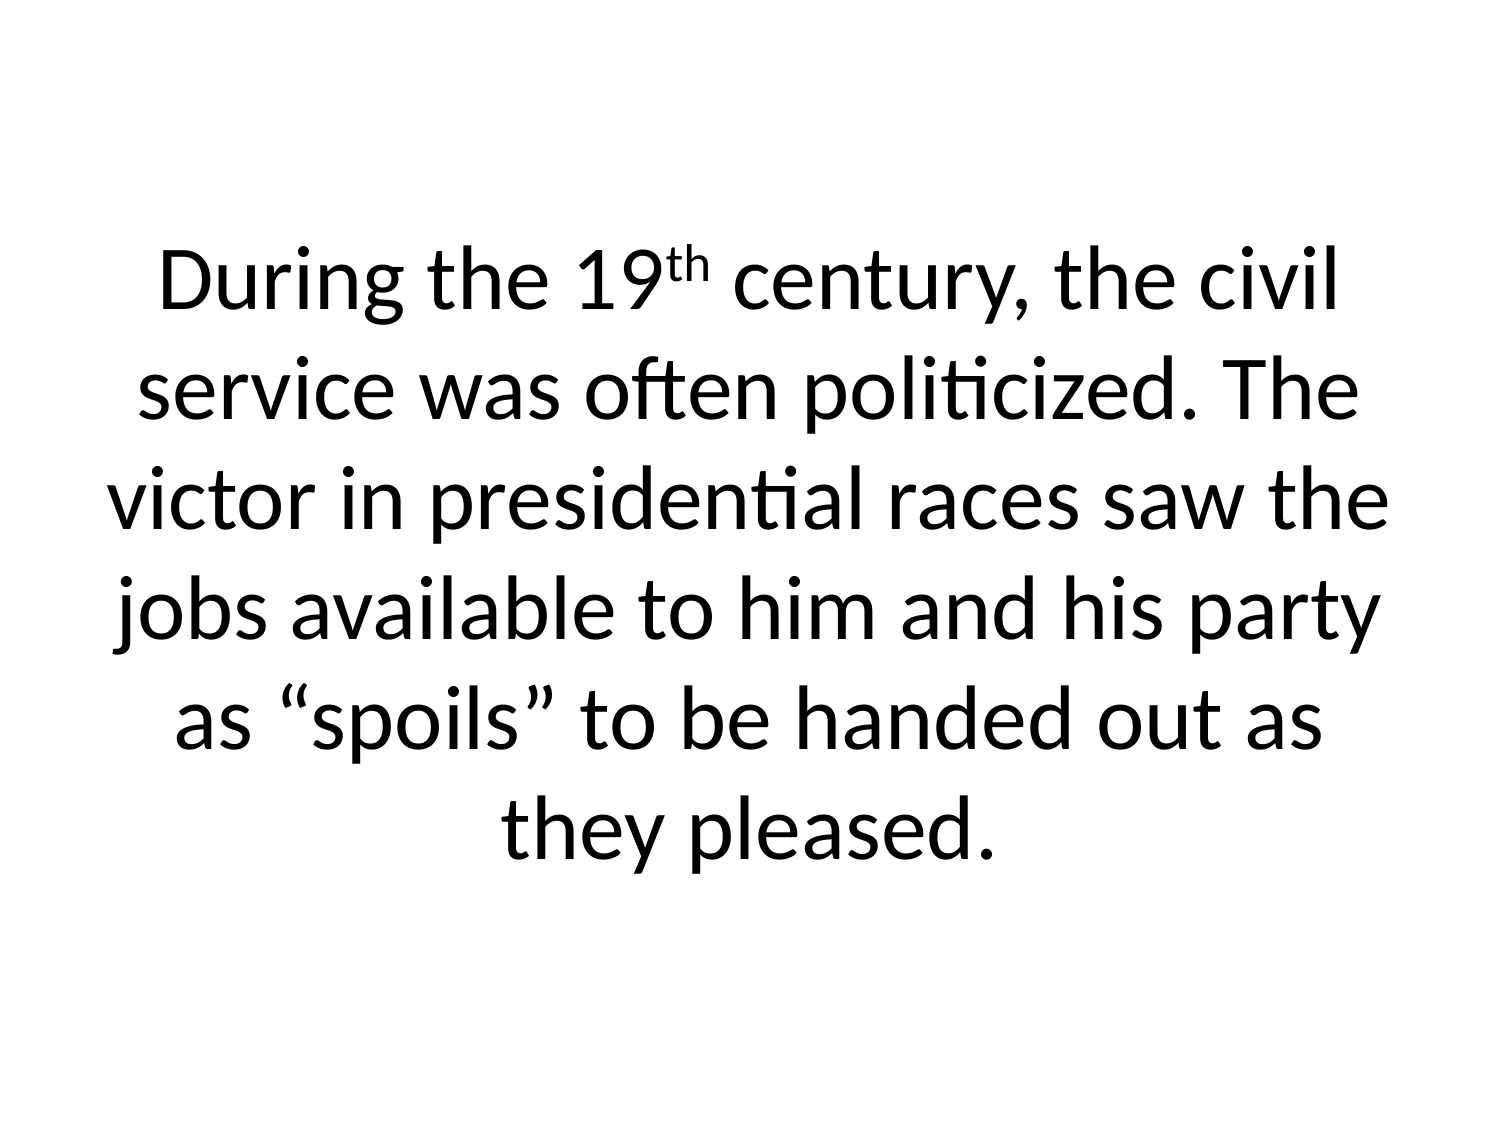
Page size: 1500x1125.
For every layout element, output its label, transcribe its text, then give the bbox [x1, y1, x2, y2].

title During the 19th century, the civil service was often politicized. The victor in presidential races saw the jobs available to him and his party as “spoils” to be handed out as they pleased. [74, 44, 1426, 1051]
